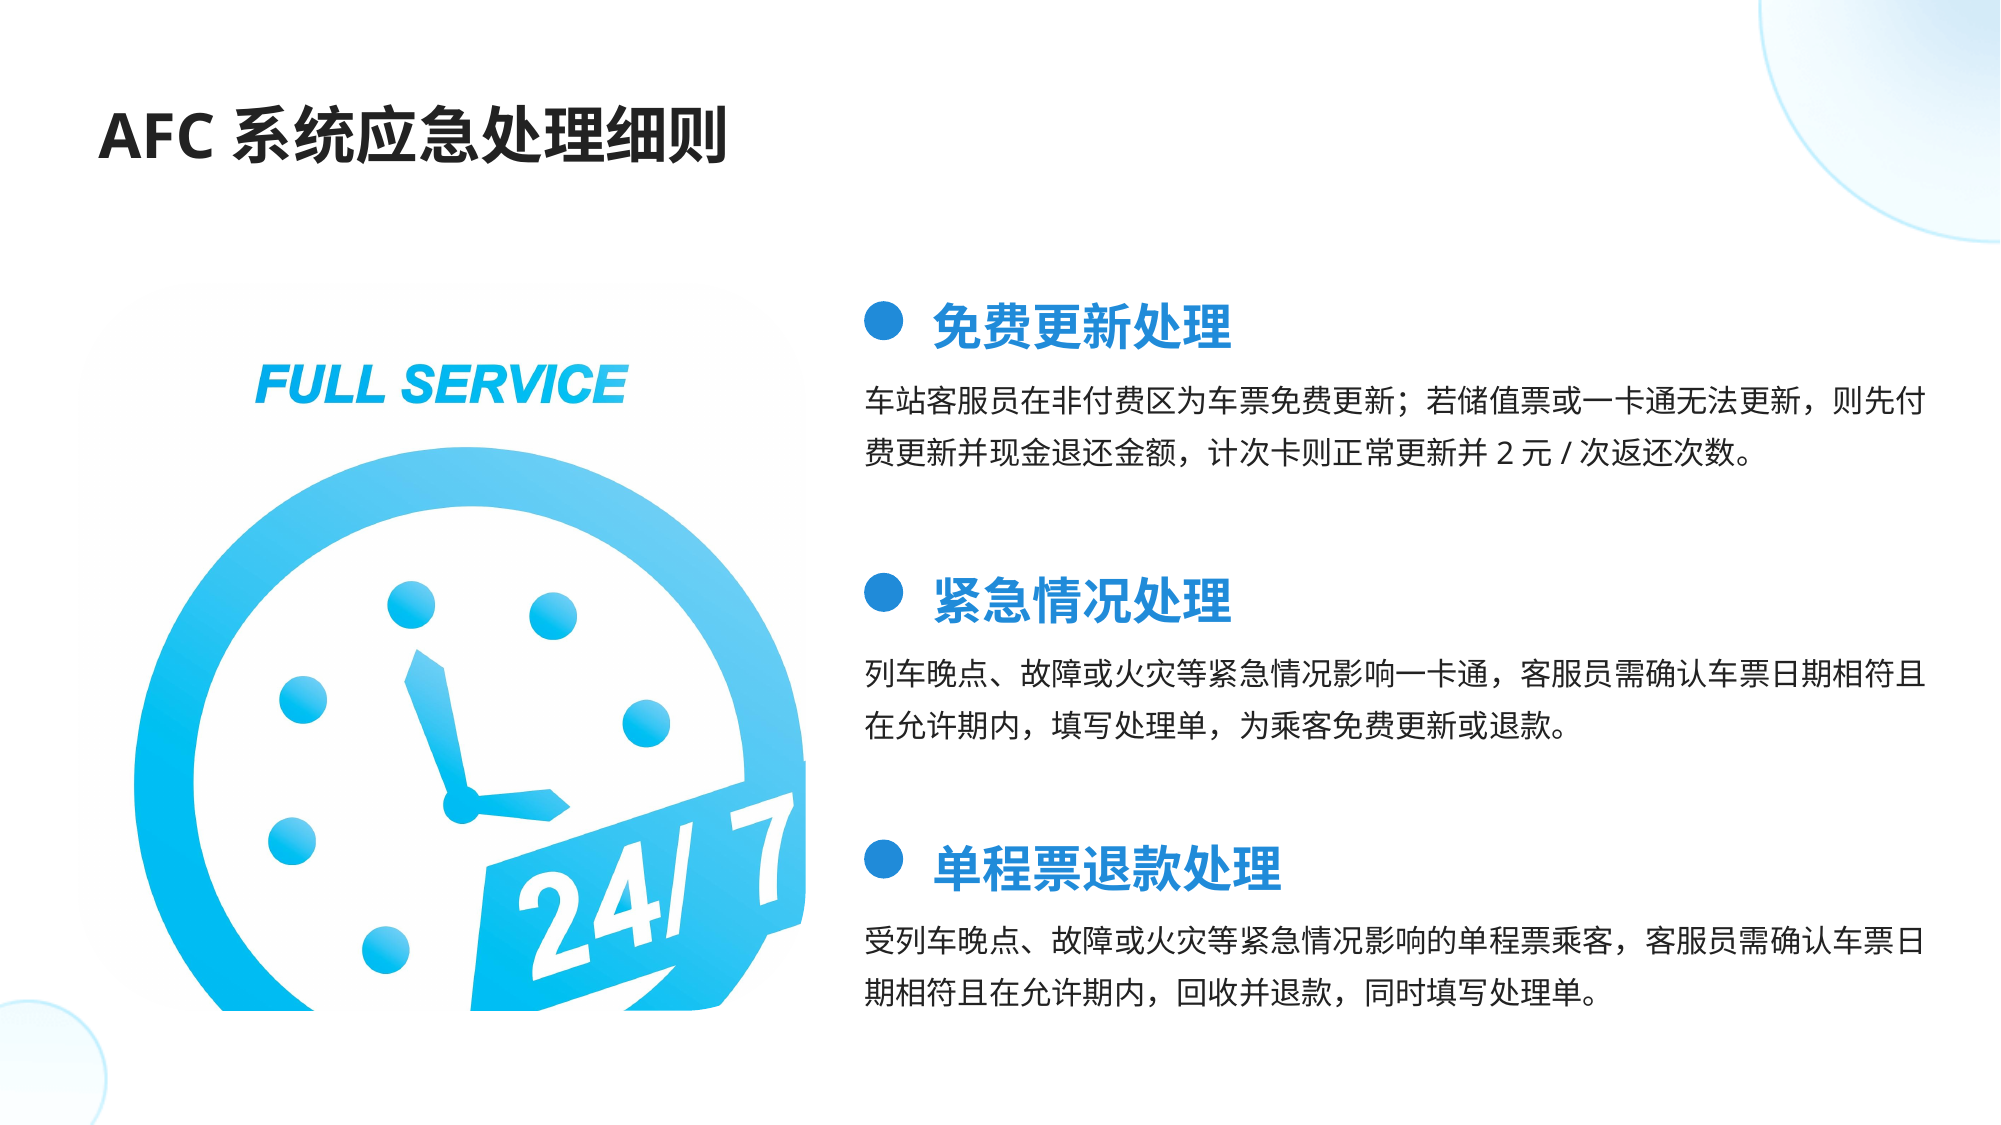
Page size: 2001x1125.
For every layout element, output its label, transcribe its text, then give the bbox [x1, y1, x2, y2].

text_box [864, 572, 904, 612]
text_box 单程票退款处理 [912, 800, 1897, 906]
picture [0, 0, 2001, 1125]
text_box 紧急情况处理 [912, 535, 1897, 639]
text_box AFC系统应急处理细则 [78, 43, 1922, 194]
text_box 受列车晚点、故障或火灾等紧急情况影响的单程票乘客，客服员需确认车票日期相符且在允许期内，回收并退款，同时填写处理单。 [864, 906, 1927, 1057]
text_box [864, 301, 904, 341]
text_box 列车晚点、故障或火灾等紧急情况影响一卡通，客服员需确认车票日期相符且在允许期内，填写处理单，为乘客免费更新或退款。 [864, 639, 1927, 790]
text_box [864, 839, 904, 879]
text_box 车站客服员在非付费区为车票免费更新；若储值票或一卡通无法更新，则先付费更新并现金退还金额，计次卡则正常更新并2元/次返还次数。 [864, 366, 1927, 517]
text_box 免费更新处理 [912, 266, 1897, 366]
